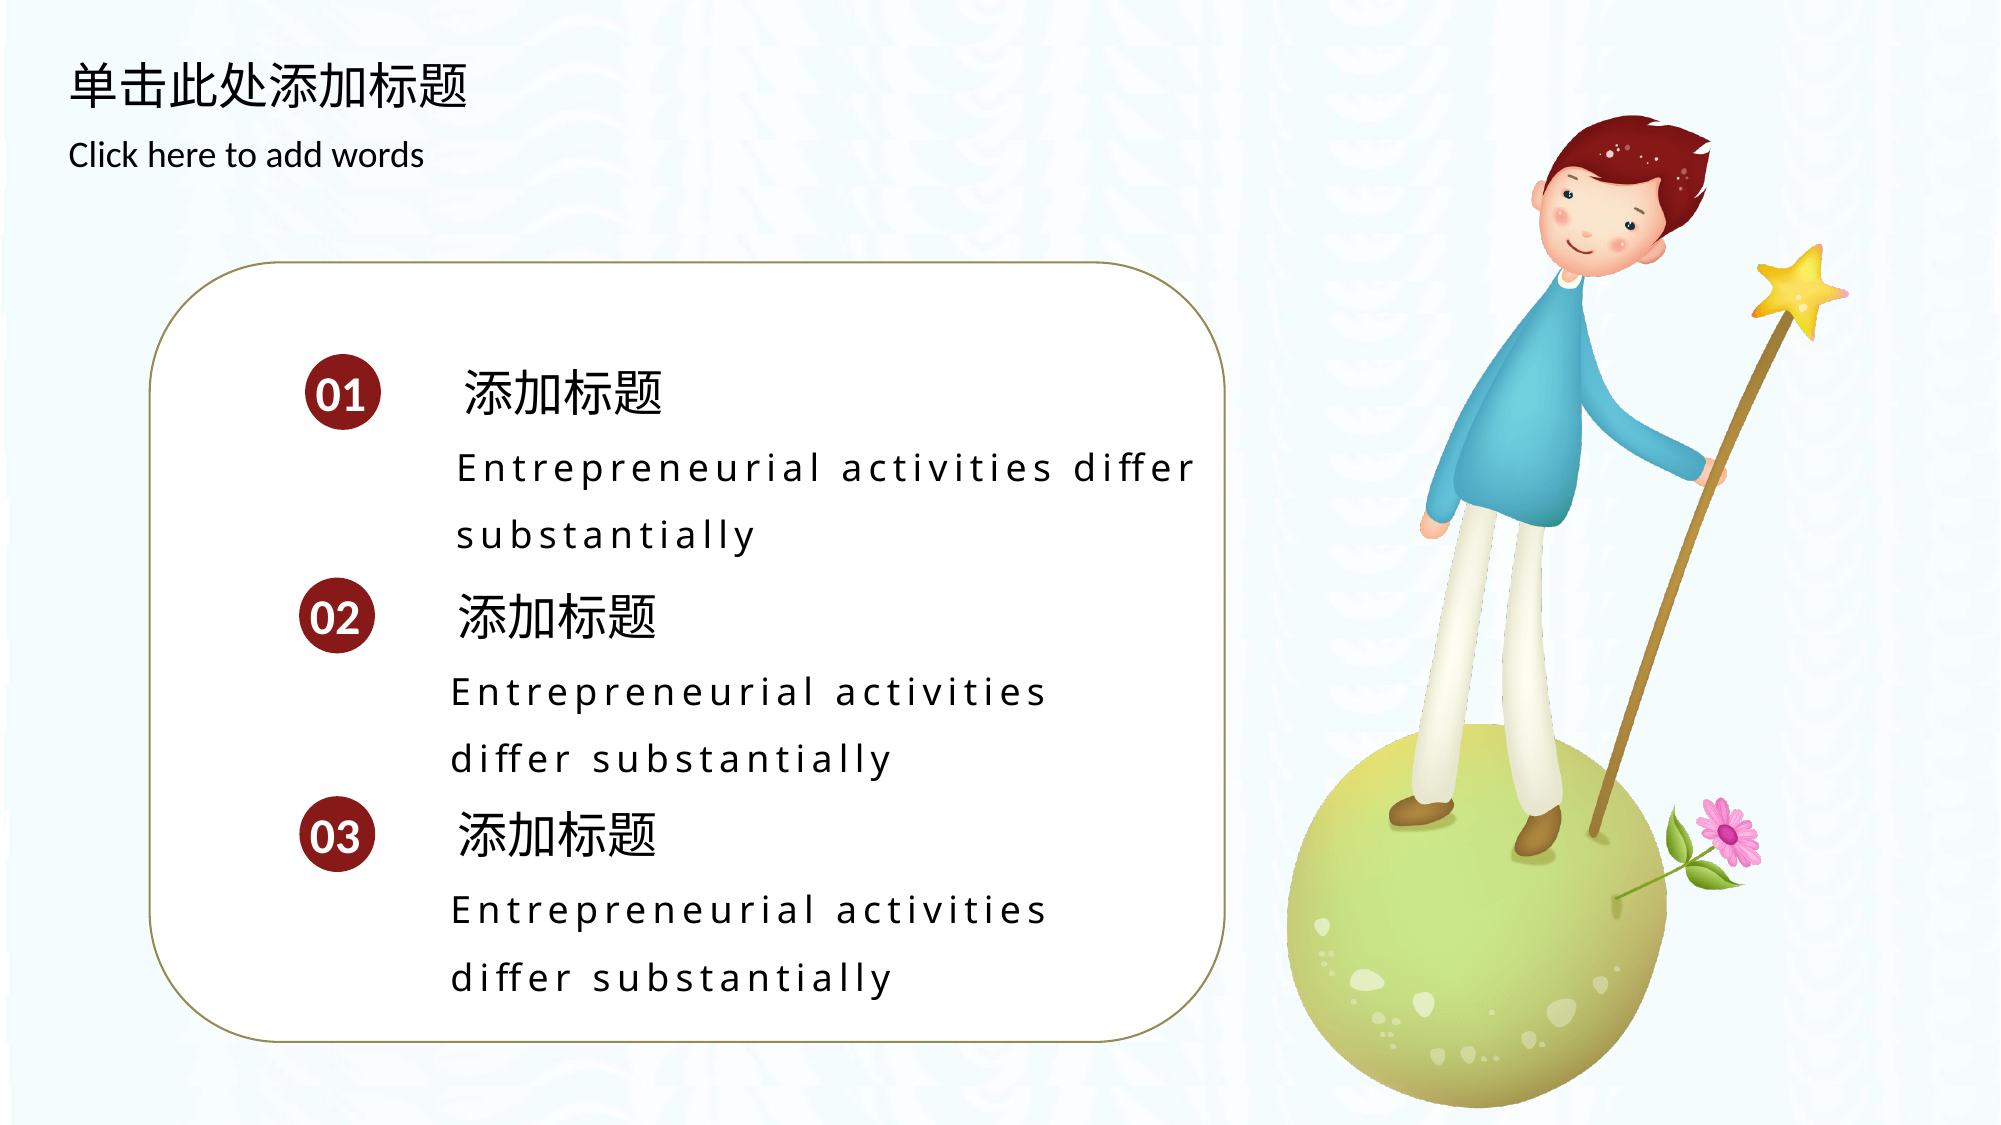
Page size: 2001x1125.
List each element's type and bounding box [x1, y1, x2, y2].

text_box [0, 0, 2000, 1125]
picture [1040, 0, 2000, 1110]
